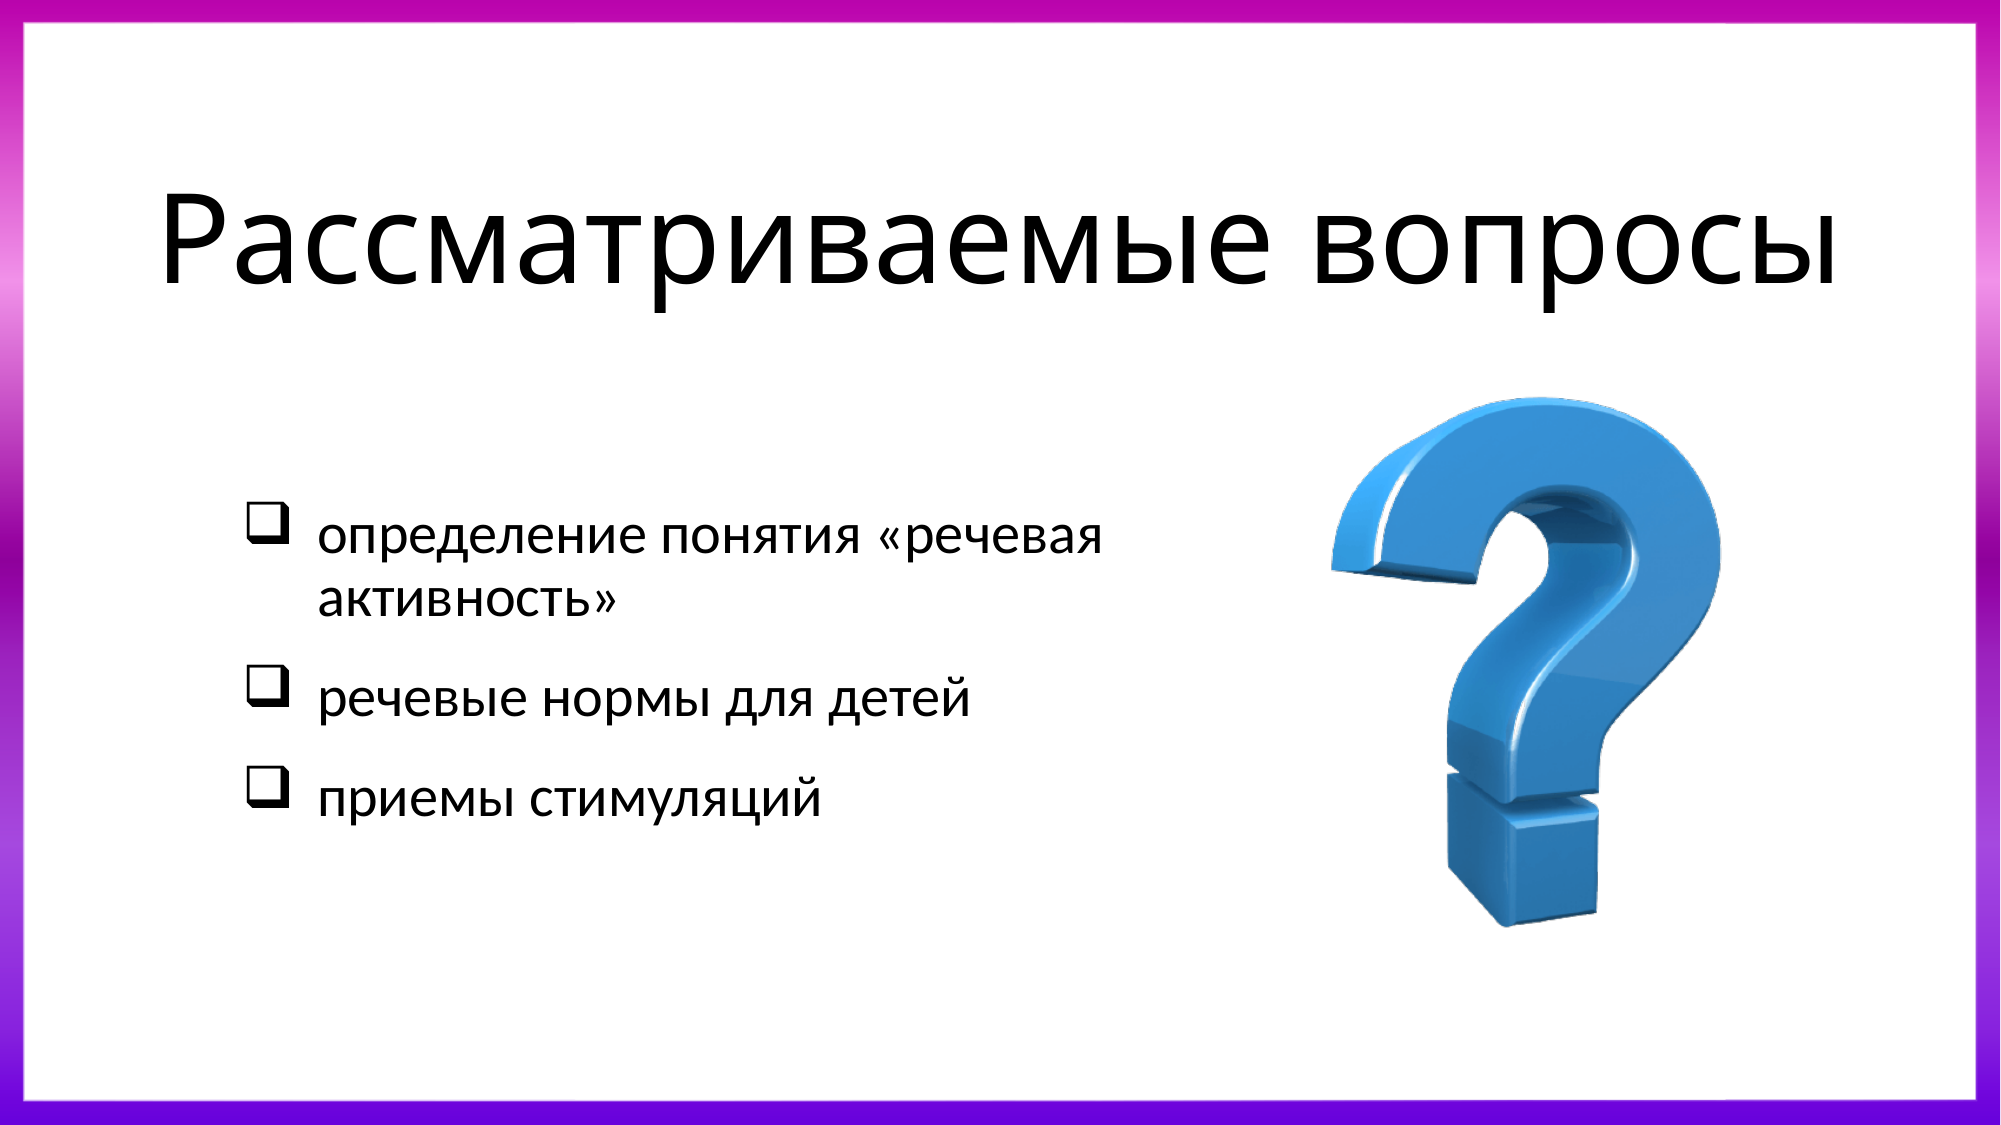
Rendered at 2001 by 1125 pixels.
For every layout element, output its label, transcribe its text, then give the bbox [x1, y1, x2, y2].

picture [0, 0, 2001, 1125]
title Рассматриваемые вопросы [137, 115, 1863, 319]
list определение понятия «речевая активность» речевые нормы для детей приемы стимуляций [227, 495, 1324, 1010]
